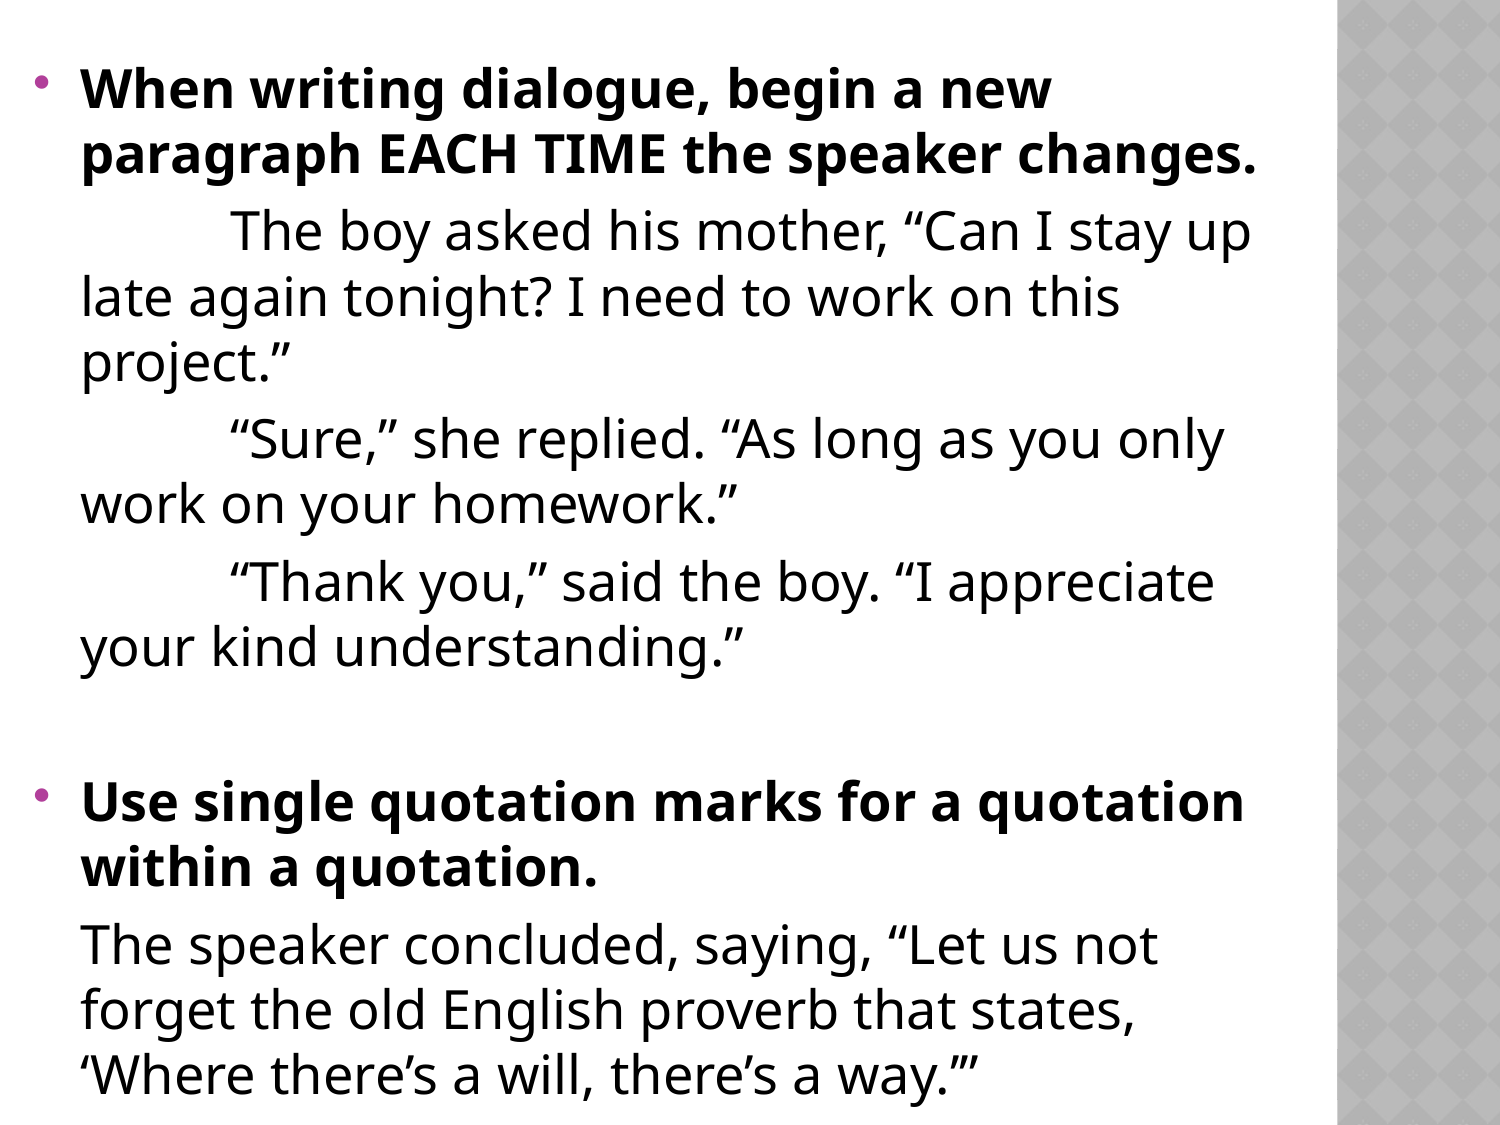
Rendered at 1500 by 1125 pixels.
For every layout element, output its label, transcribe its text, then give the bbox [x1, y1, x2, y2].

list When writing dialogue, begin a new paragraph EACH TIME the speaker changes. The boy asked his mother, “Can I stay up late again tonight? I need to work on this project.” “Sure,” she replied. “As long as you only work on your homework.” “Thank you,” said the boy. “I appreciate your kind understanding.” Use single quotation marks for a quotation within a quotation. The speaker concluded, saying, “Let us not forget the old English proverb that states, ‘Where there’s a will, there’s a way.’” [20, 46, 1333, 1125]
